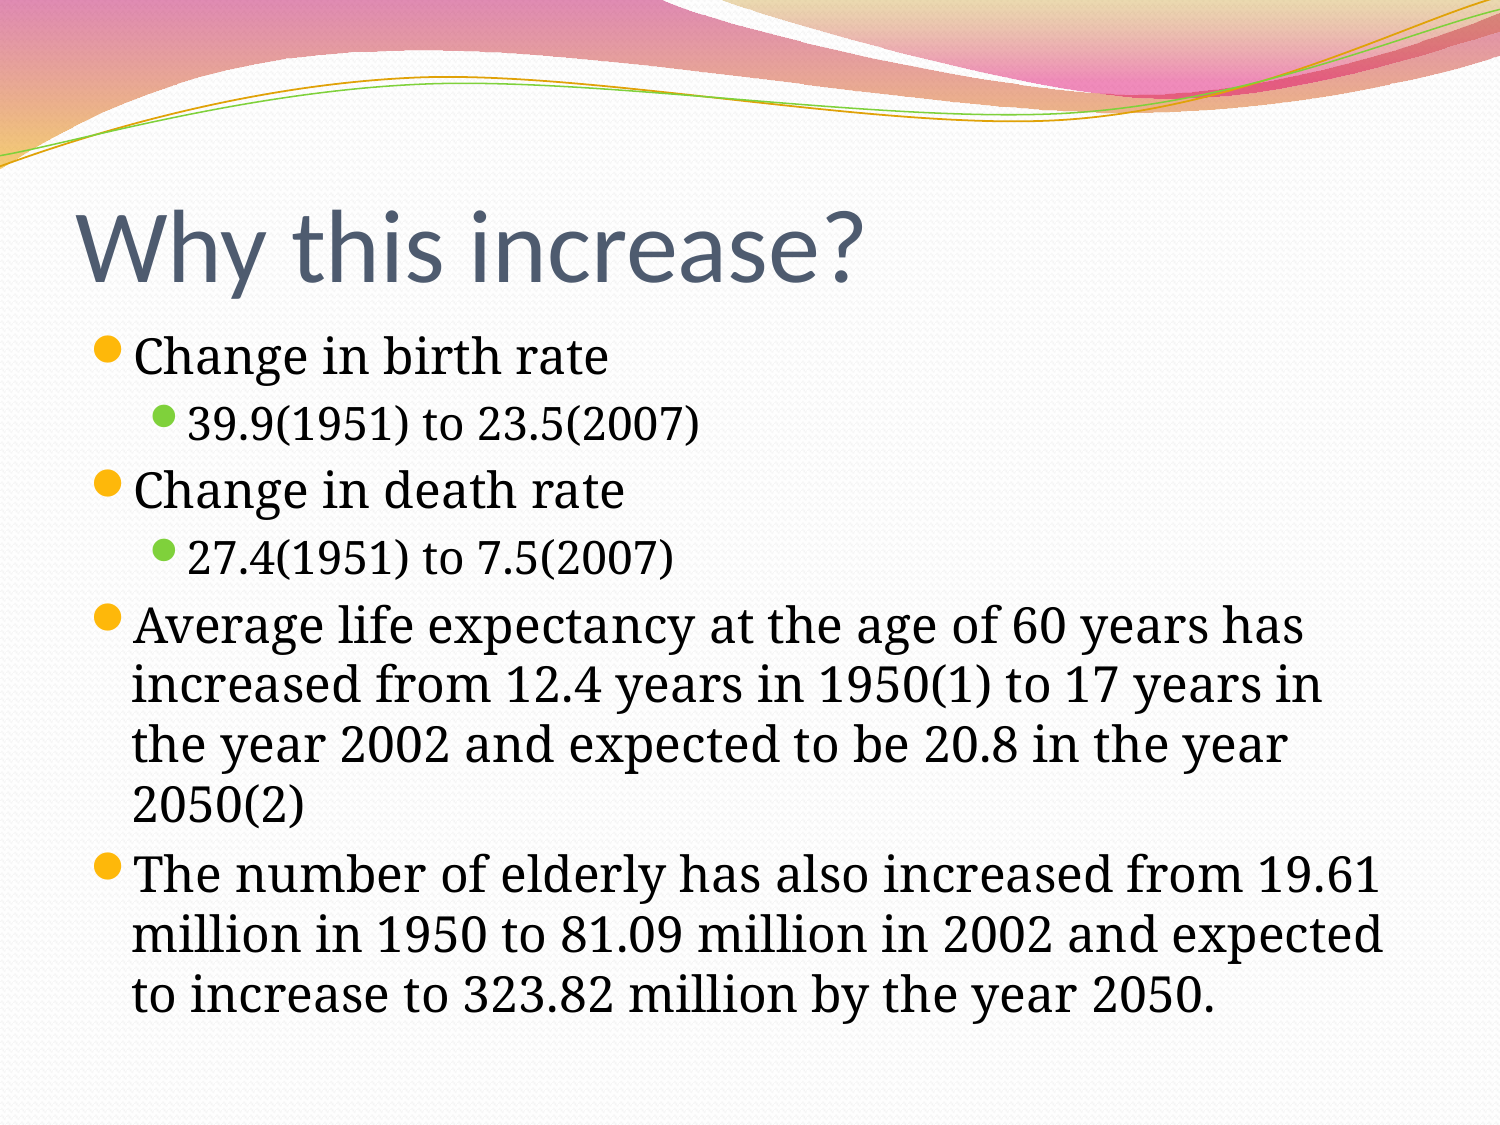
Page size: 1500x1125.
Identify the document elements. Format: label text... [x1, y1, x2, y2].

list Change in birth rate 39.9(1951) to 23.5(2007) Change in death rate 27.4(1951) to 7.5(2007) Average life expectancy at the age of 60 years has increased from 12.4 years in 1950(1) to 17 years in the year 2002 and expected to be 20.8 in the year 2050(2) The number of elderly has also increased from 19.61 million in 1950 to 81.09 million in 2002 and expected to increase to 323.82 million by the year 2050. [74, 317, 1426, 1038]
title Why this increase? [74, 115, 1426, 304]
